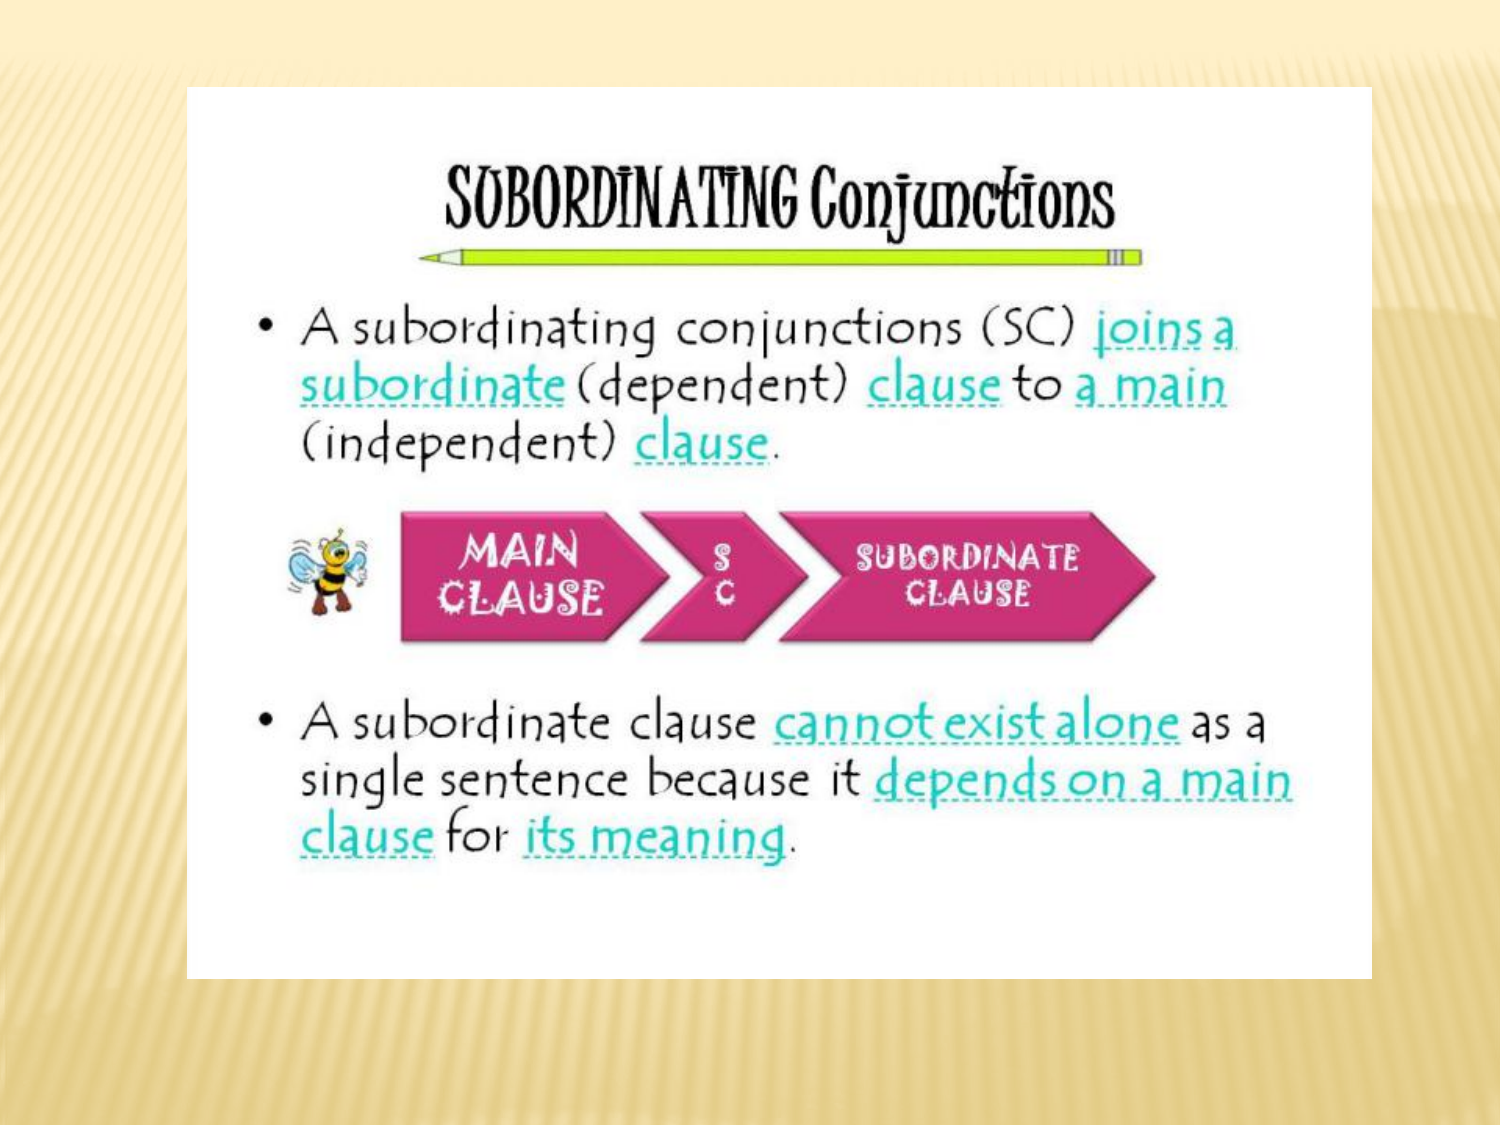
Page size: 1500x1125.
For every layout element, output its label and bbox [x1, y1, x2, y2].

picture [187, 87, 1373, 979]
